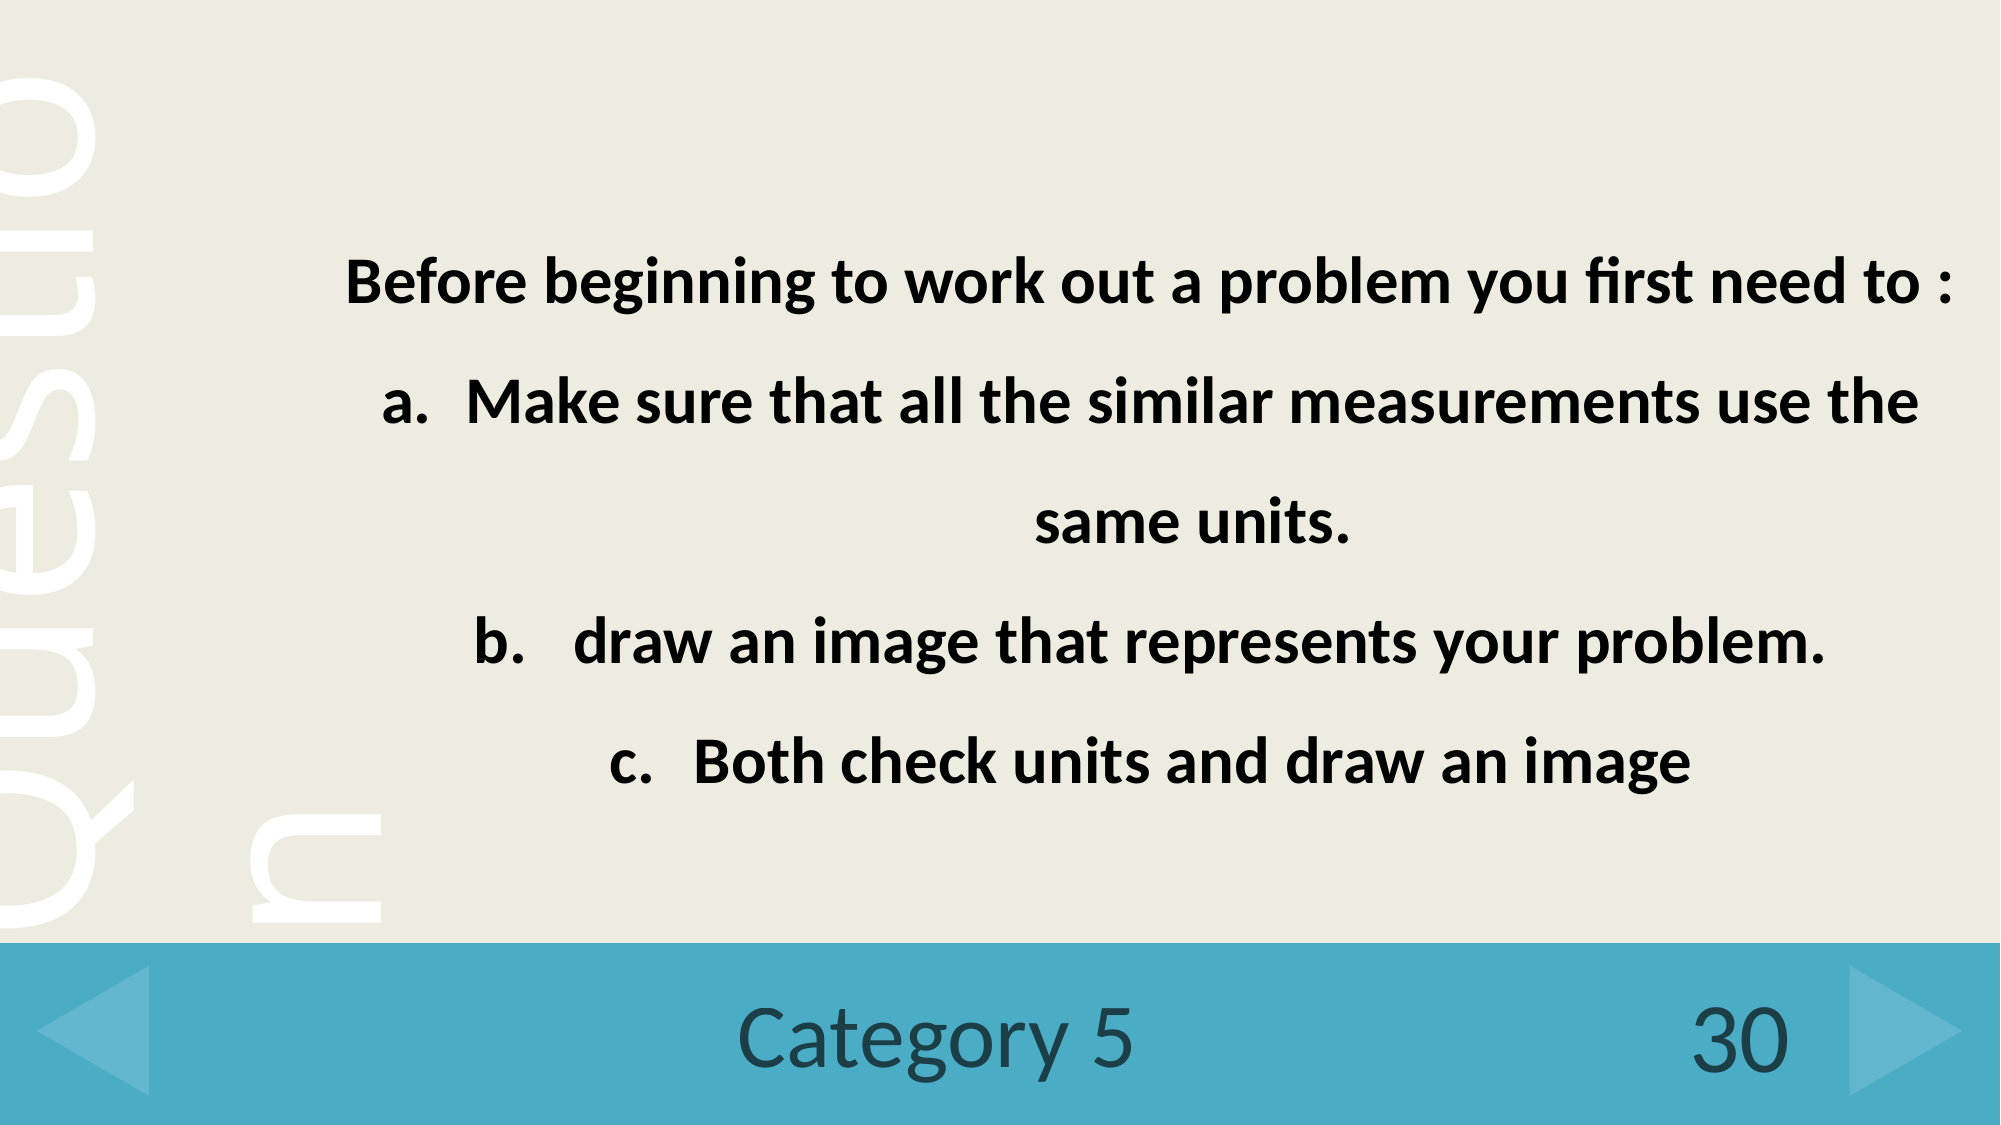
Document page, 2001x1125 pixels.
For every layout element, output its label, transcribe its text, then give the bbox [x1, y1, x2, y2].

list Before beginning to work out a problem you first need to : Make sure that all the similar measurements use the same units. draw an image that represents your problem. Both check units and draw an image [302, 118, 2000, 875]
title Category 5 [37, 937, 1838, 1125]
